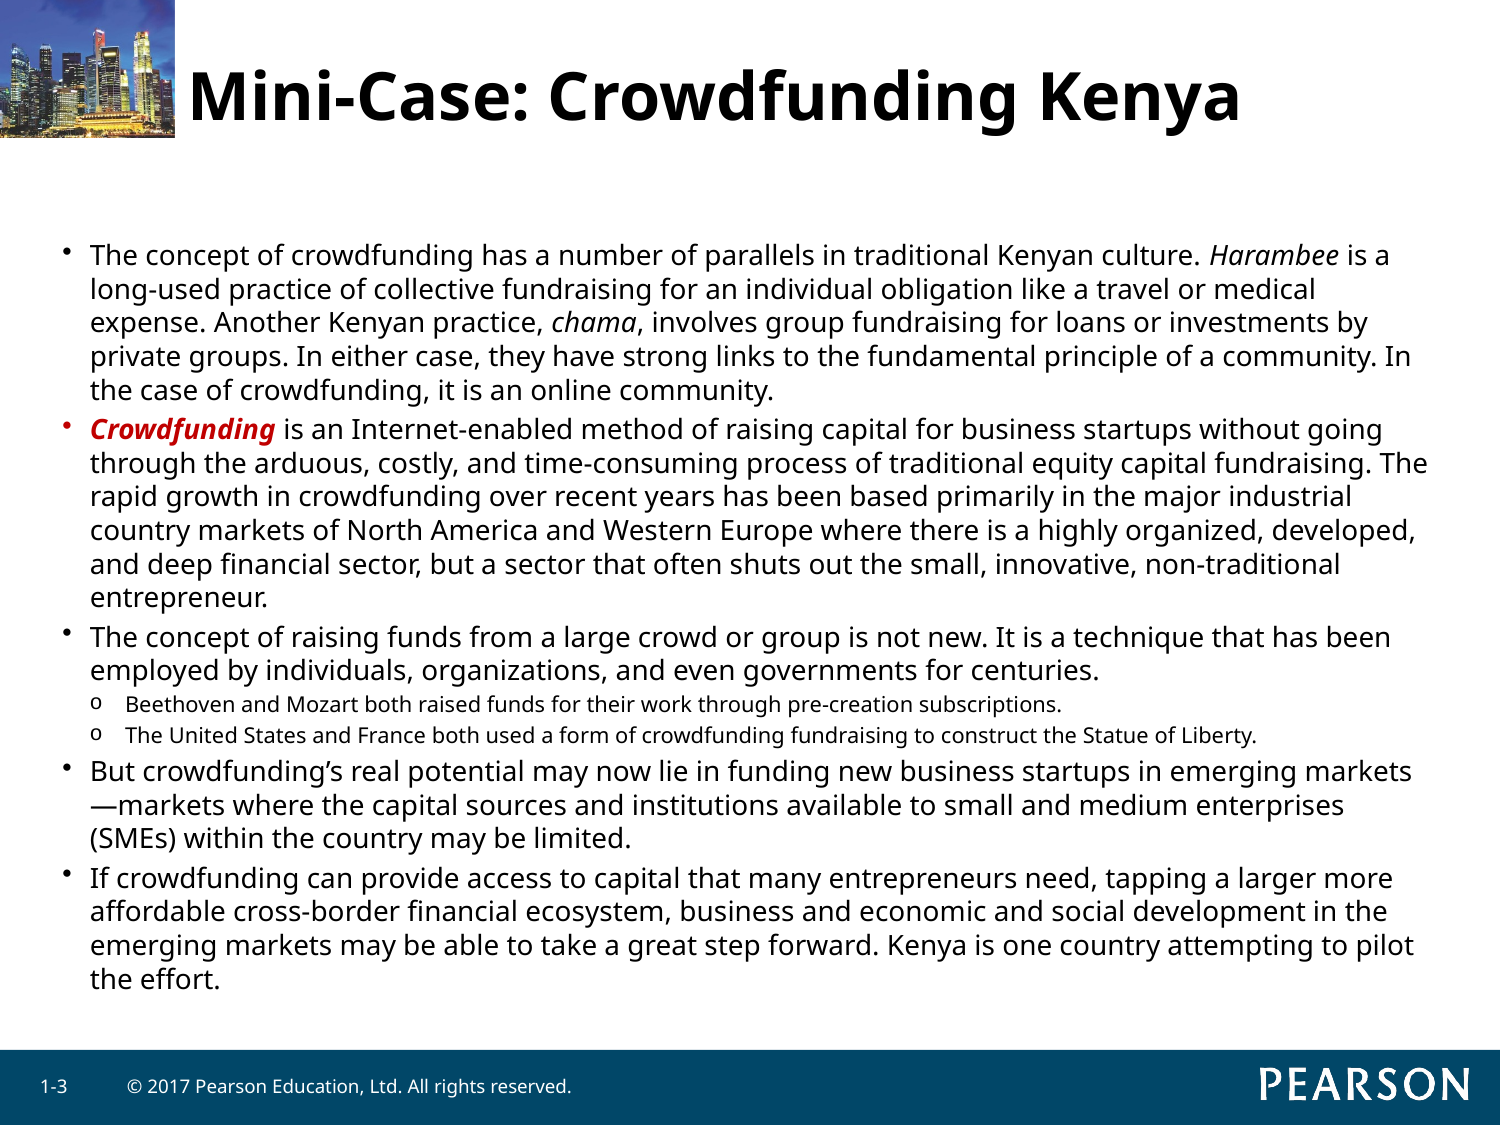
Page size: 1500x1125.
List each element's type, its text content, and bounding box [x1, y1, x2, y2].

picture [0, 0, 175, 138]
list The concept of crowdfunding has a number of parallels in traditional Kenyan culture. Harambee is a long-used practice of collective fundraising for an individual obligation like a travel or medical expense. Another Kenyan practice, chama, involves group fundraising for loans or investments by private groups. In either case, they have strong links to the fundamental principle of a community. In the case of crowdfunding, it is an online community. Crowdfunding is an Internet-enabled method of raising capital for business startups without going through the arduous, costly, and time-consuming process of traditional equity capital fundraising. The rapid growth in crowdfunding over recent years has been based primarily in the major industrial country markets of North America and Western Europe where there is a highly organized, developed, and deep financial sector, but a sector that often shuts out the small, innovative, non-traditional entrepreneur. The concept of raising funds from a large crowd or group is not new. It is a technique that has been employed by individuals, organizations, and even governments for centuries. Beethoven and Mozart both raised funds for their work through pre-creation subscriptions. The United States and France both used a form of crowdfunding fundraising to construct the Statue of Liberty. But crowdfunding’s real potential may now lie in funding new business startups in emerging markets—markets where the capital sources and institutions available to small and medium enterprises (SMEs) within the country may be limited. If crowdfunding can provide access to capital that many entrepreneurs need, tapping a larger more affordable cross-border financial ecosystem, business and economic and social development in the emerging markets may be able to take a great step forward. Kenya is one country attempting to pilot the effort. [62, 237, 1438, 1000]
title Mini-Case: Crowdfunding Kenya [187, 0, 1450, 188]
